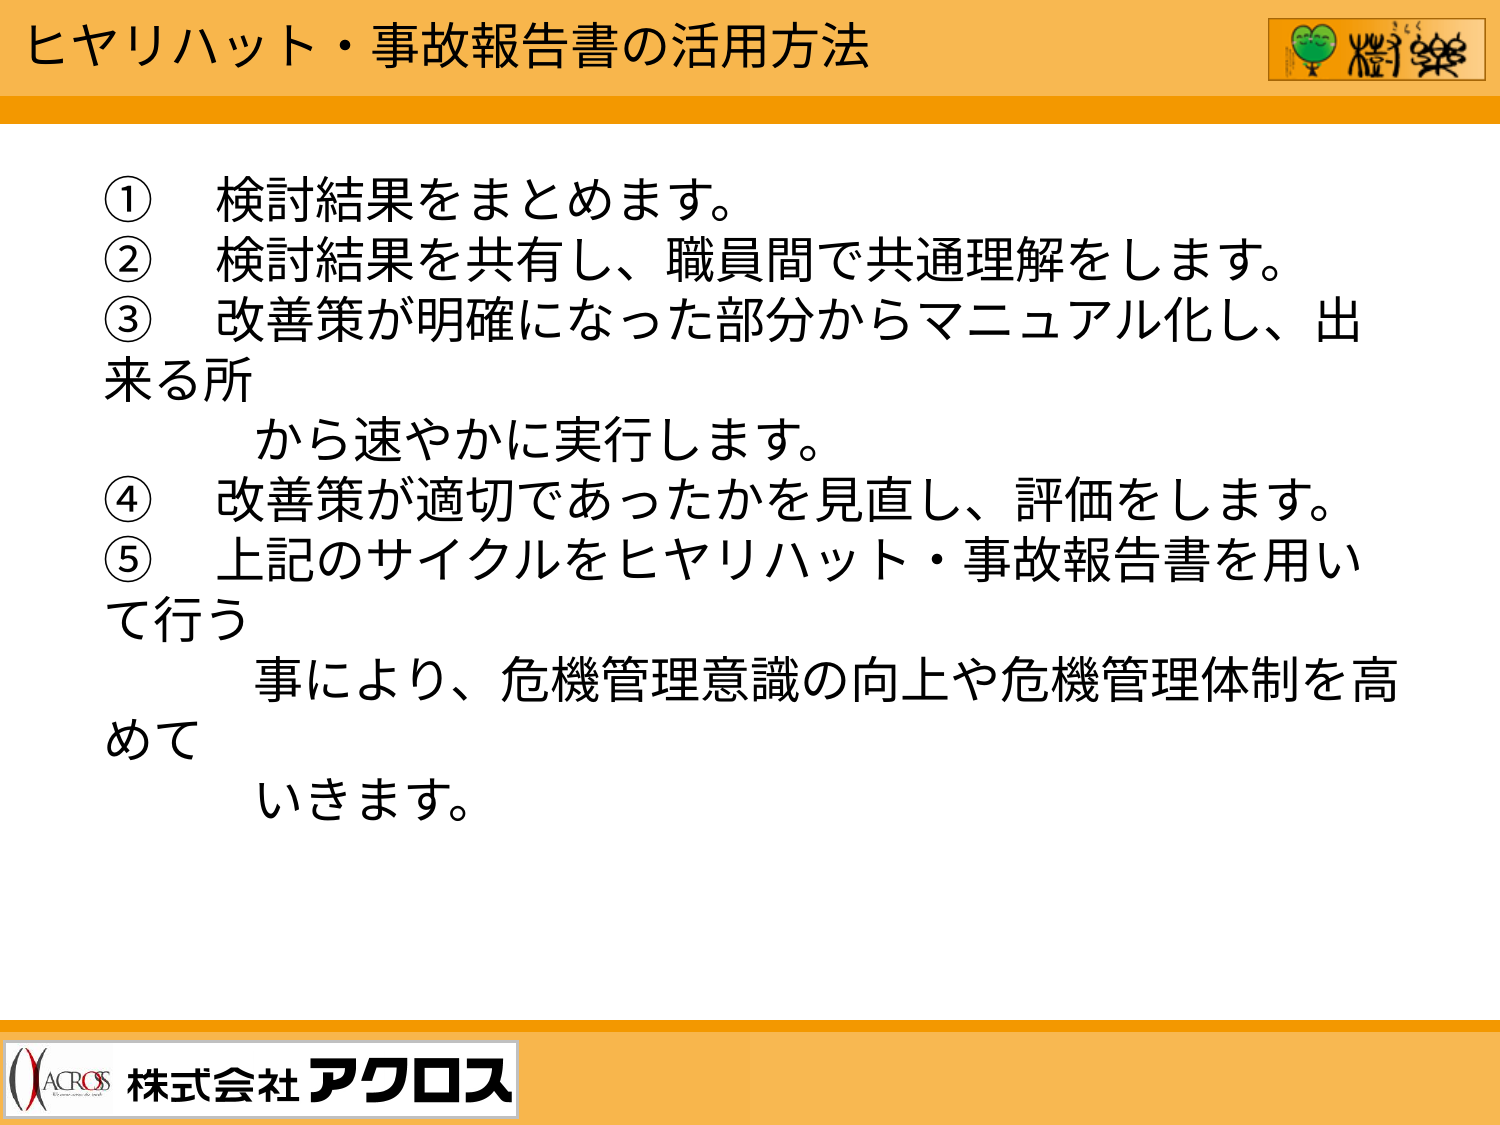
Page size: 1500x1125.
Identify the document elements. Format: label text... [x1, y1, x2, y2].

picture [0, 0, 1500, 124]
text_box ヒヤリハット・事故報告書の活用方法 [5, 7, 1341, 82]
picture [0, 1020, 1500, 1125]
text_box ① 検討結果をまとめます。 ② 検討結果を共有し、職員間で共通理解をします。 ③ 改善策が明確になった部分からマニュアル化し、出来る所 から速やかに実行します。 ④ 改善策が適切であったかを見直し、評価をします。 ⑤ 上記のサイクルをヒヤリハット・事故報告書を用いて行う 事により、危機管理意識の向上や危機管理体制を高めて いきます。 [88, 160, 1424, 836]
